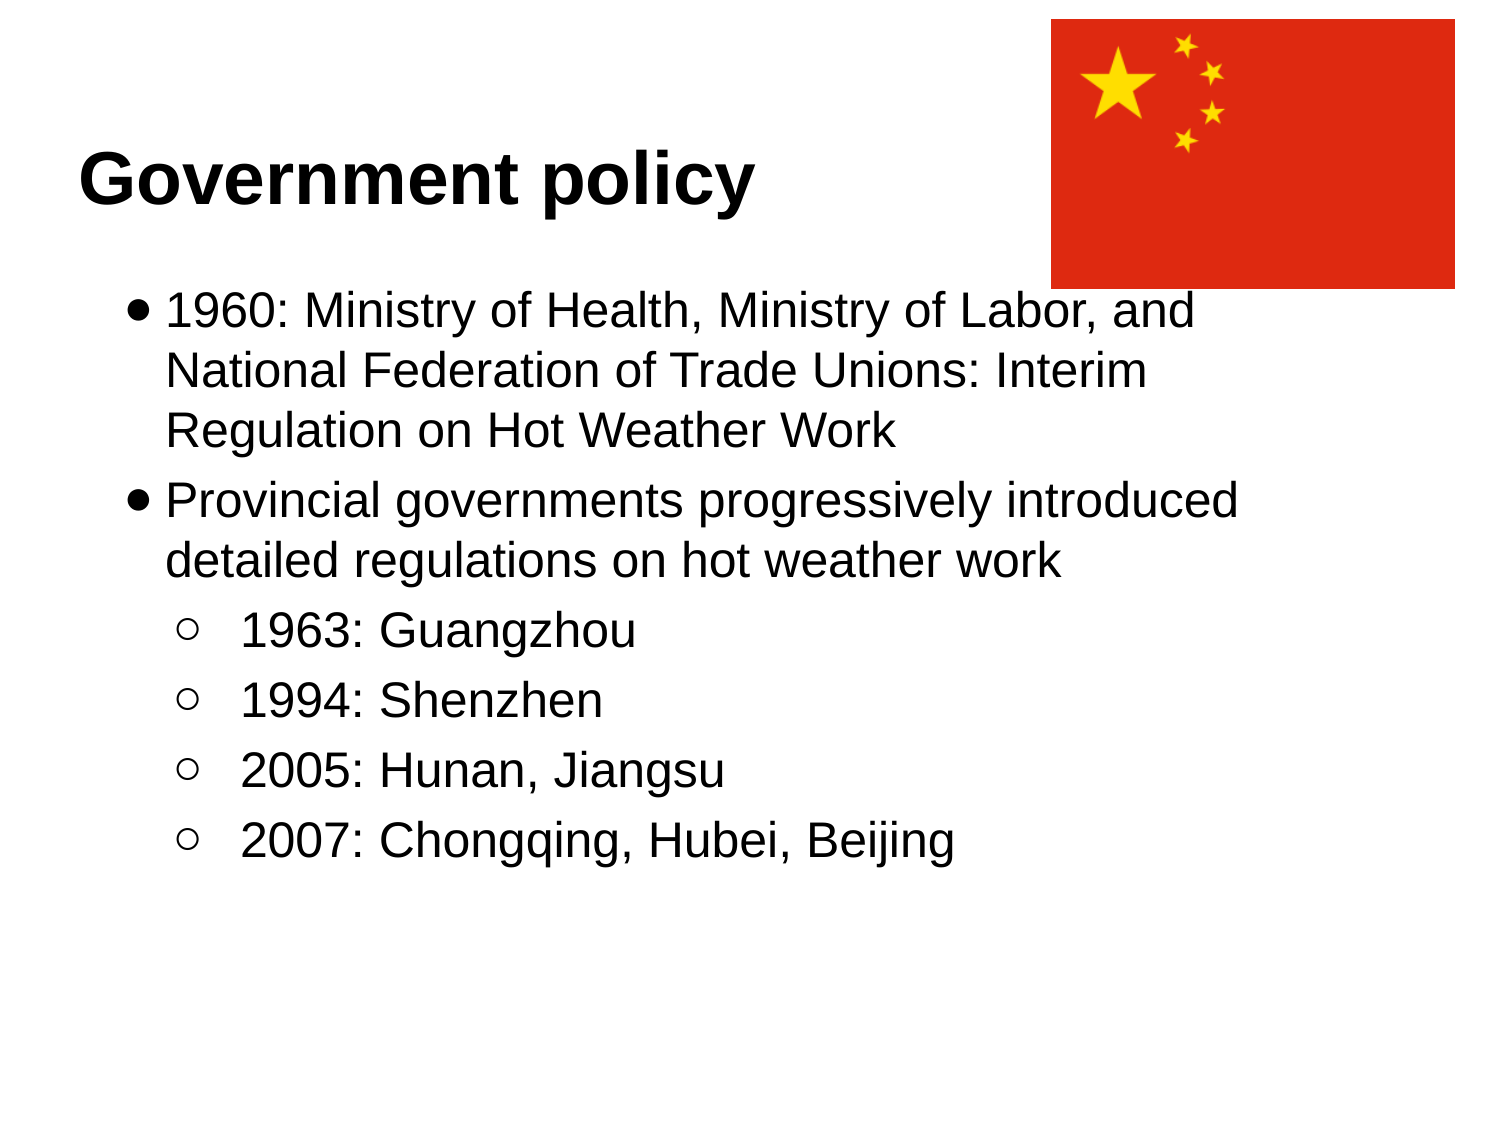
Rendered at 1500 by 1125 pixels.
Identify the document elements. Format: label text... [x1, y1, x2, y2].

picture [1051, 19, 1455, 289]
title Government policy [63, 47, 1046, 235]
list 1960: Ministry of Health, Ministry of Labor, and National Federation of Trade Unions: Interim Regulation on Hot Weather Work Provincial governments progressively introduced detailed regulations on hot weather work 1963: Guangzhou 1994: Shenzhen 2005: Hunan, Jiangsu 2007: Chongqing, Hubei, Beijing [75, 262, 1380, 1078]
